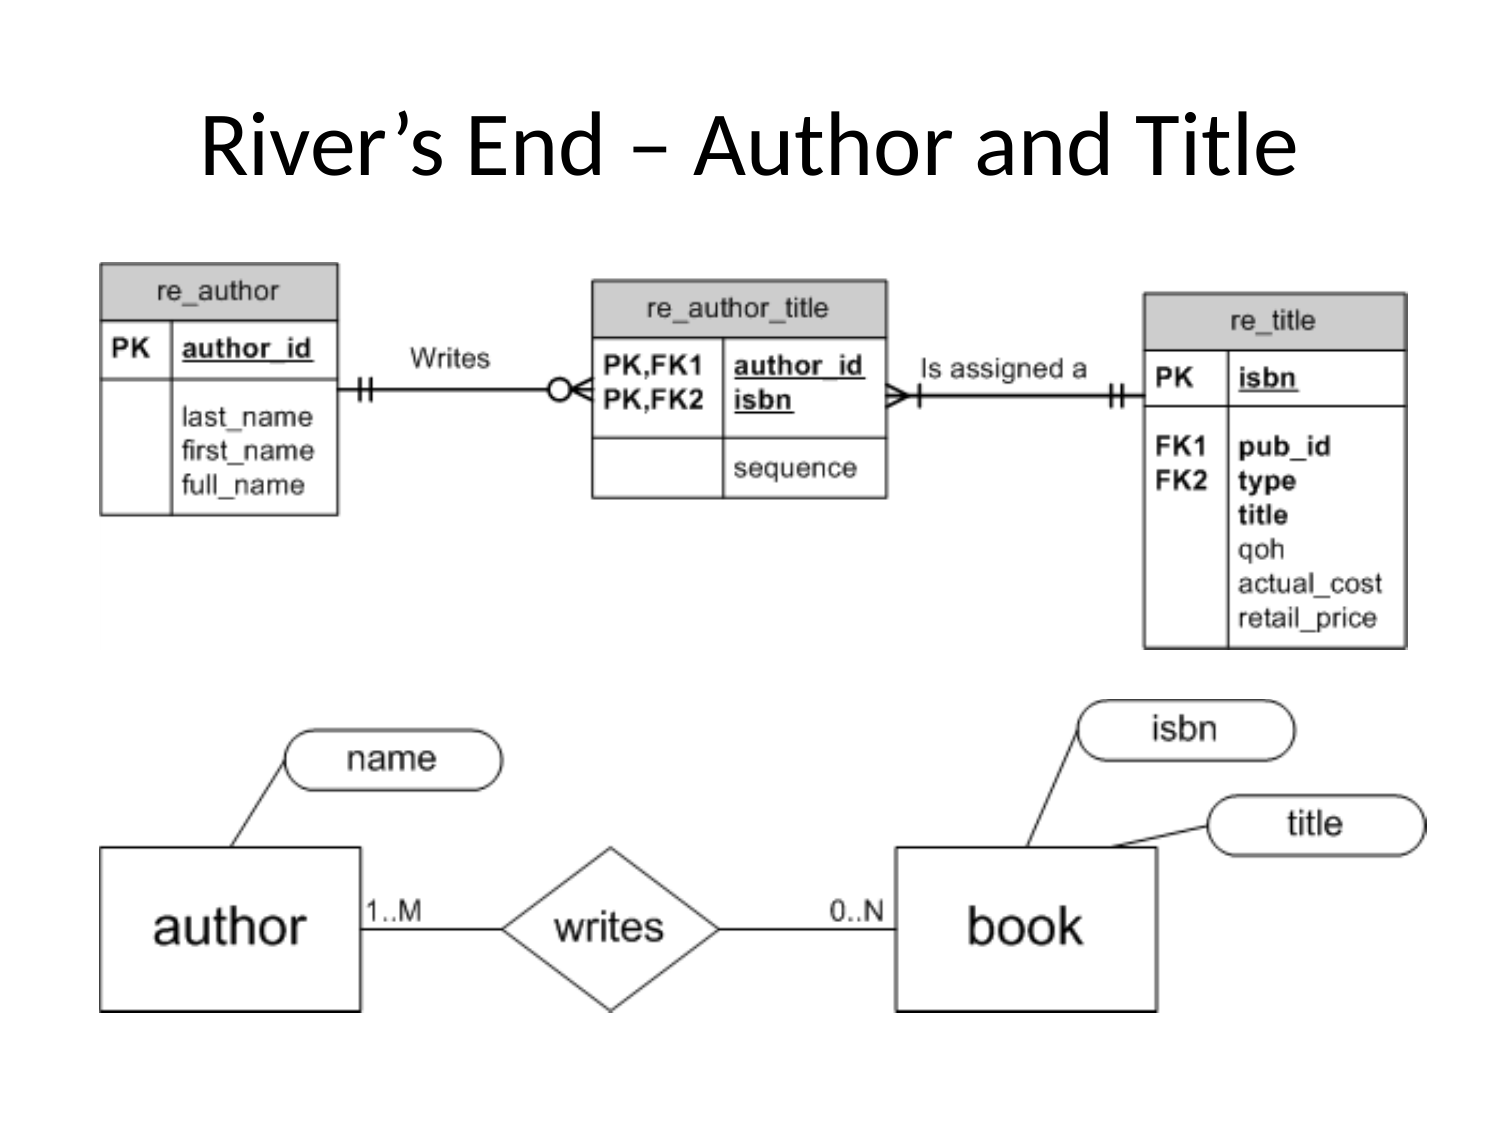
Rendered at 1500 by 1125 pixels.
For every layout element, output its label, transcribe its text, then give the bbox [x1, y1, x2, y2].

picture [99, 262, 1409, 651]
title River’s End – Author and Title [75, 45, 1425, 233]
picture [99, 699, 1428, 1013]
